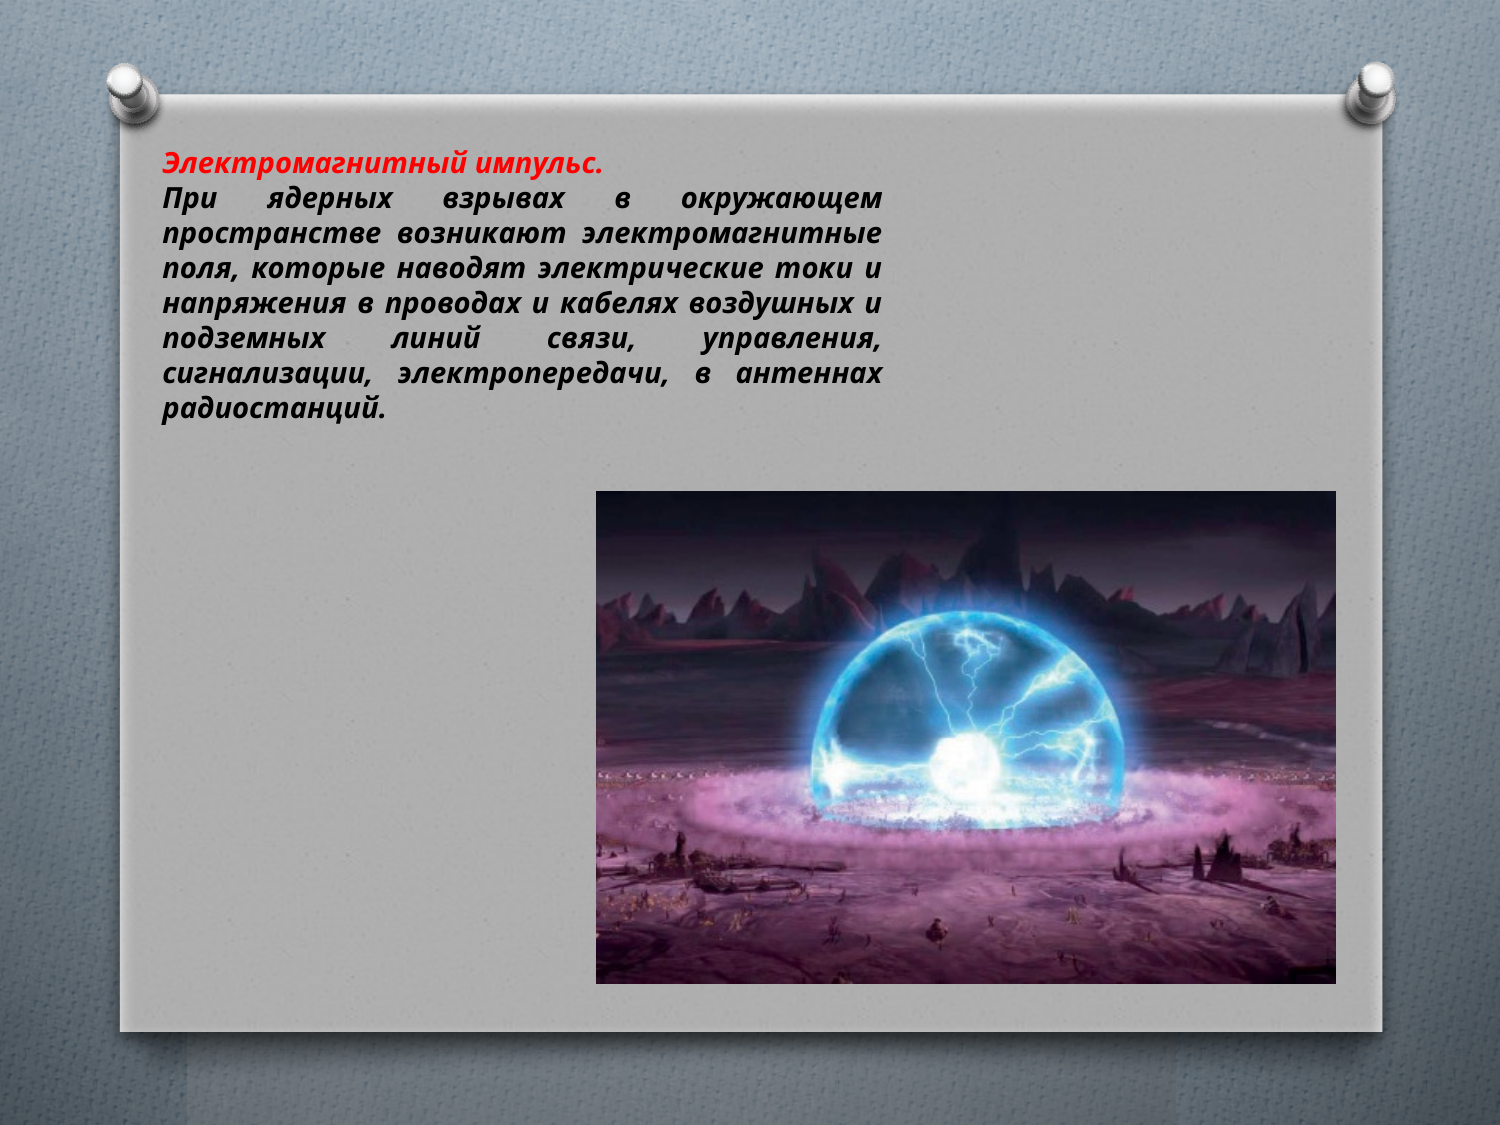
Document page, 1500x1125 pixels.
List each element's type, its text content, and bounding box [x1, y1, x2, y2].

text_box Электромагнитный импульс. При ядерных взрывах в окружающем пространстве возникают электромагнитные поля, которые наводят электрические токи и напряжения в проводах и кабелях воздушных и подземных линий связи, управления, сигнализации, электропередачи, в антеннах радиостанций. [147, 137, 898, 432]
picture [75, 29, 198, 147]
picture [1317, 35, 1439, 156]
picture [596, 491, 1336, 984]
